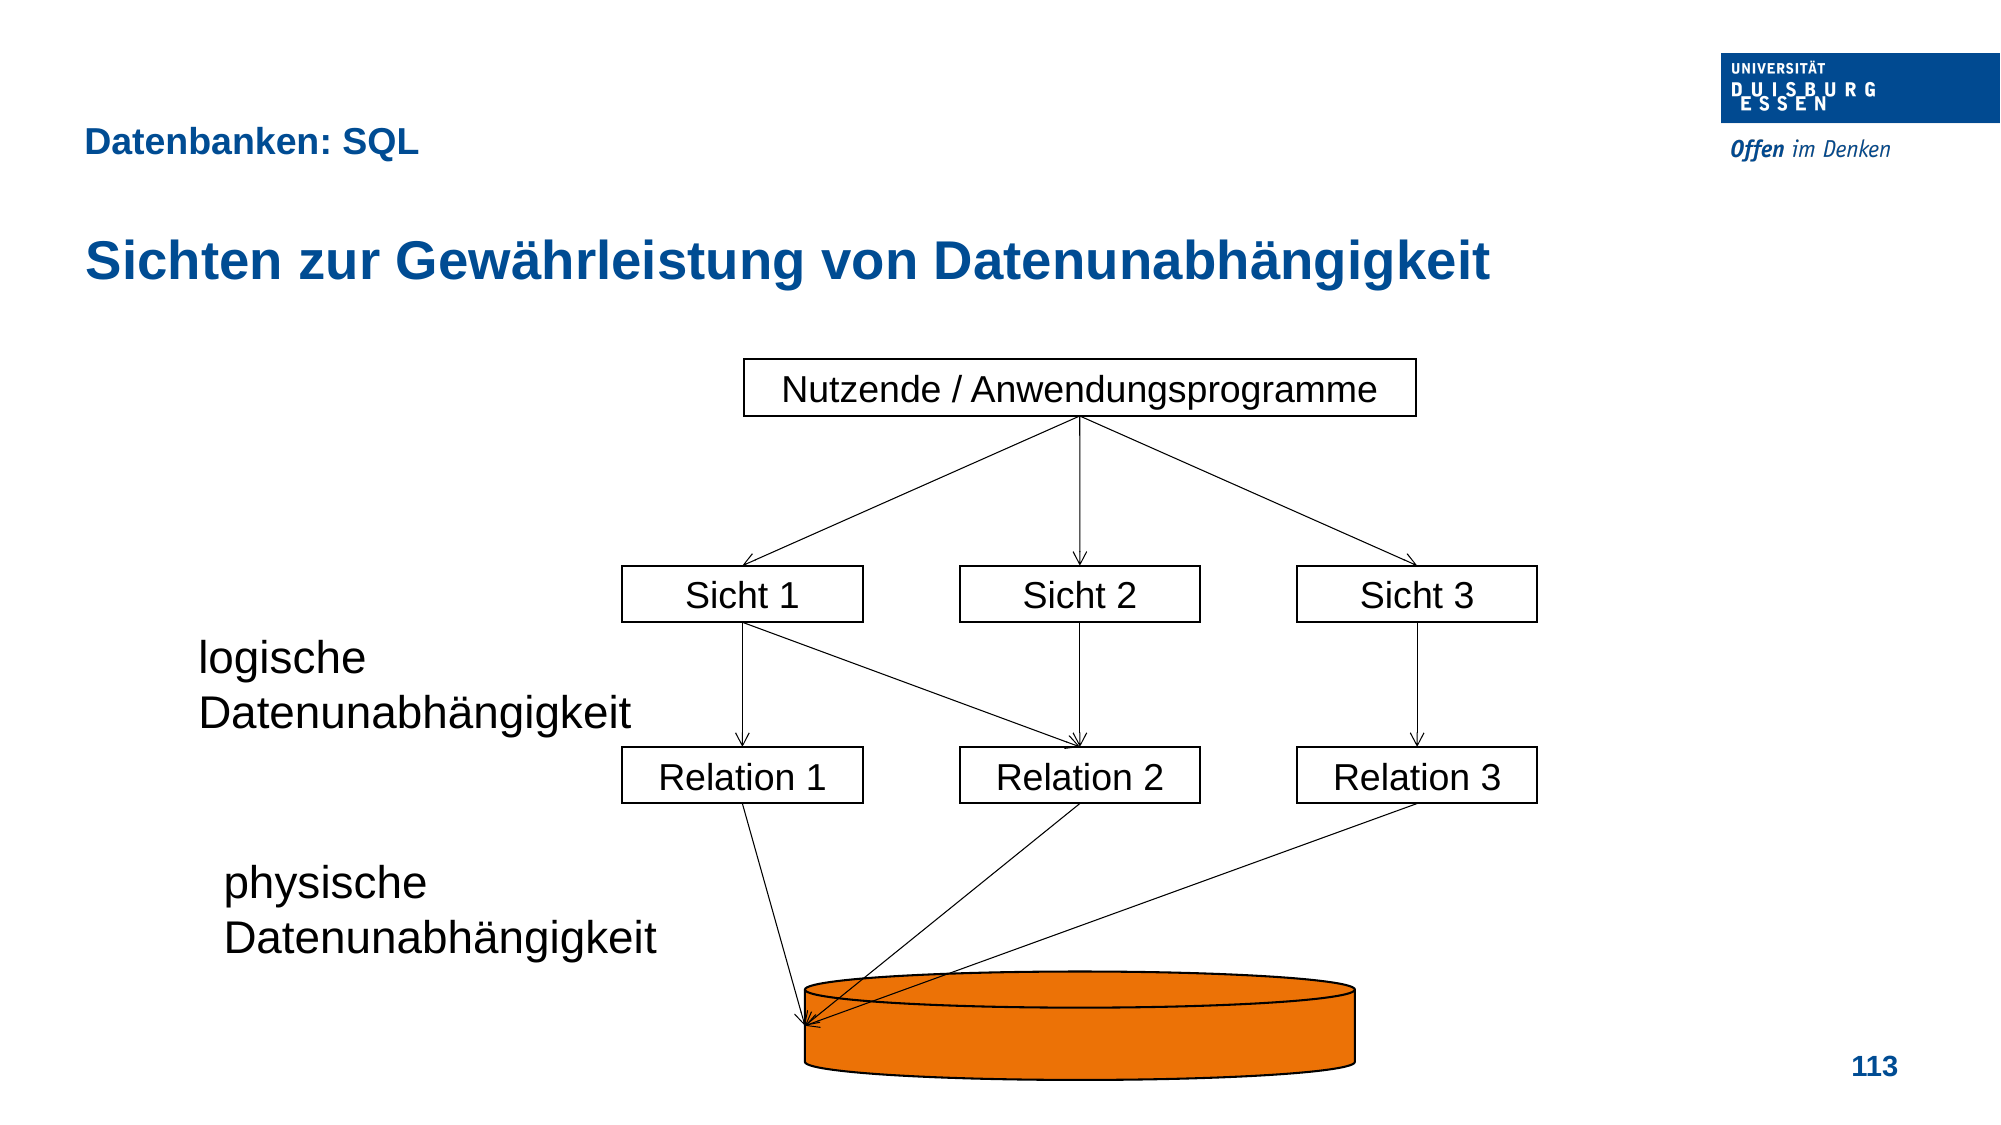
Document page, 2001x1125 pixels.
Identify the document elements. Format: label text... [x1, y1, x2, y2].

text_box [803, 972, 1356, 1081]
text_box Relation 3 [1296, 746, 1538, 804]
slide_number 113 [1677, 1039, 1914, 1081]
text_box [742, 622, 1079, 747]
text_box logische Datenunabhängigkeit [183, 620, 647, 746]
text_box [1080, 415, 1418, 566]
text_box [742, 803, 1080, 972]
picture [1721, 53, 2000, 162]
text_box Sicht 1 [621, 565, 864, 623]
text_box Relation 1 [621, 746, 864, 804]
text_box Nutzende / Anwendungsprogramme [743, 358, 1417, 415]
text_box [1080, 803, 1418, 972]
text_box Sicht 3 [1296, 565, 1538, 623]
text_box Sicht 2 [959, 566, 1201, 623]
text_box physische Datenunabhängigkeit [208, 845, 672, 970]
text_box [742, 415, 1080, 566]
text_box Relation 2 [959, 746, 1201, 803]
list Sichten zur Gewährleistung von Datenunabhängigkeit [85, 225, 1741, 301]
list Datenbanken: SQL [84, 121, 1694, 163]
